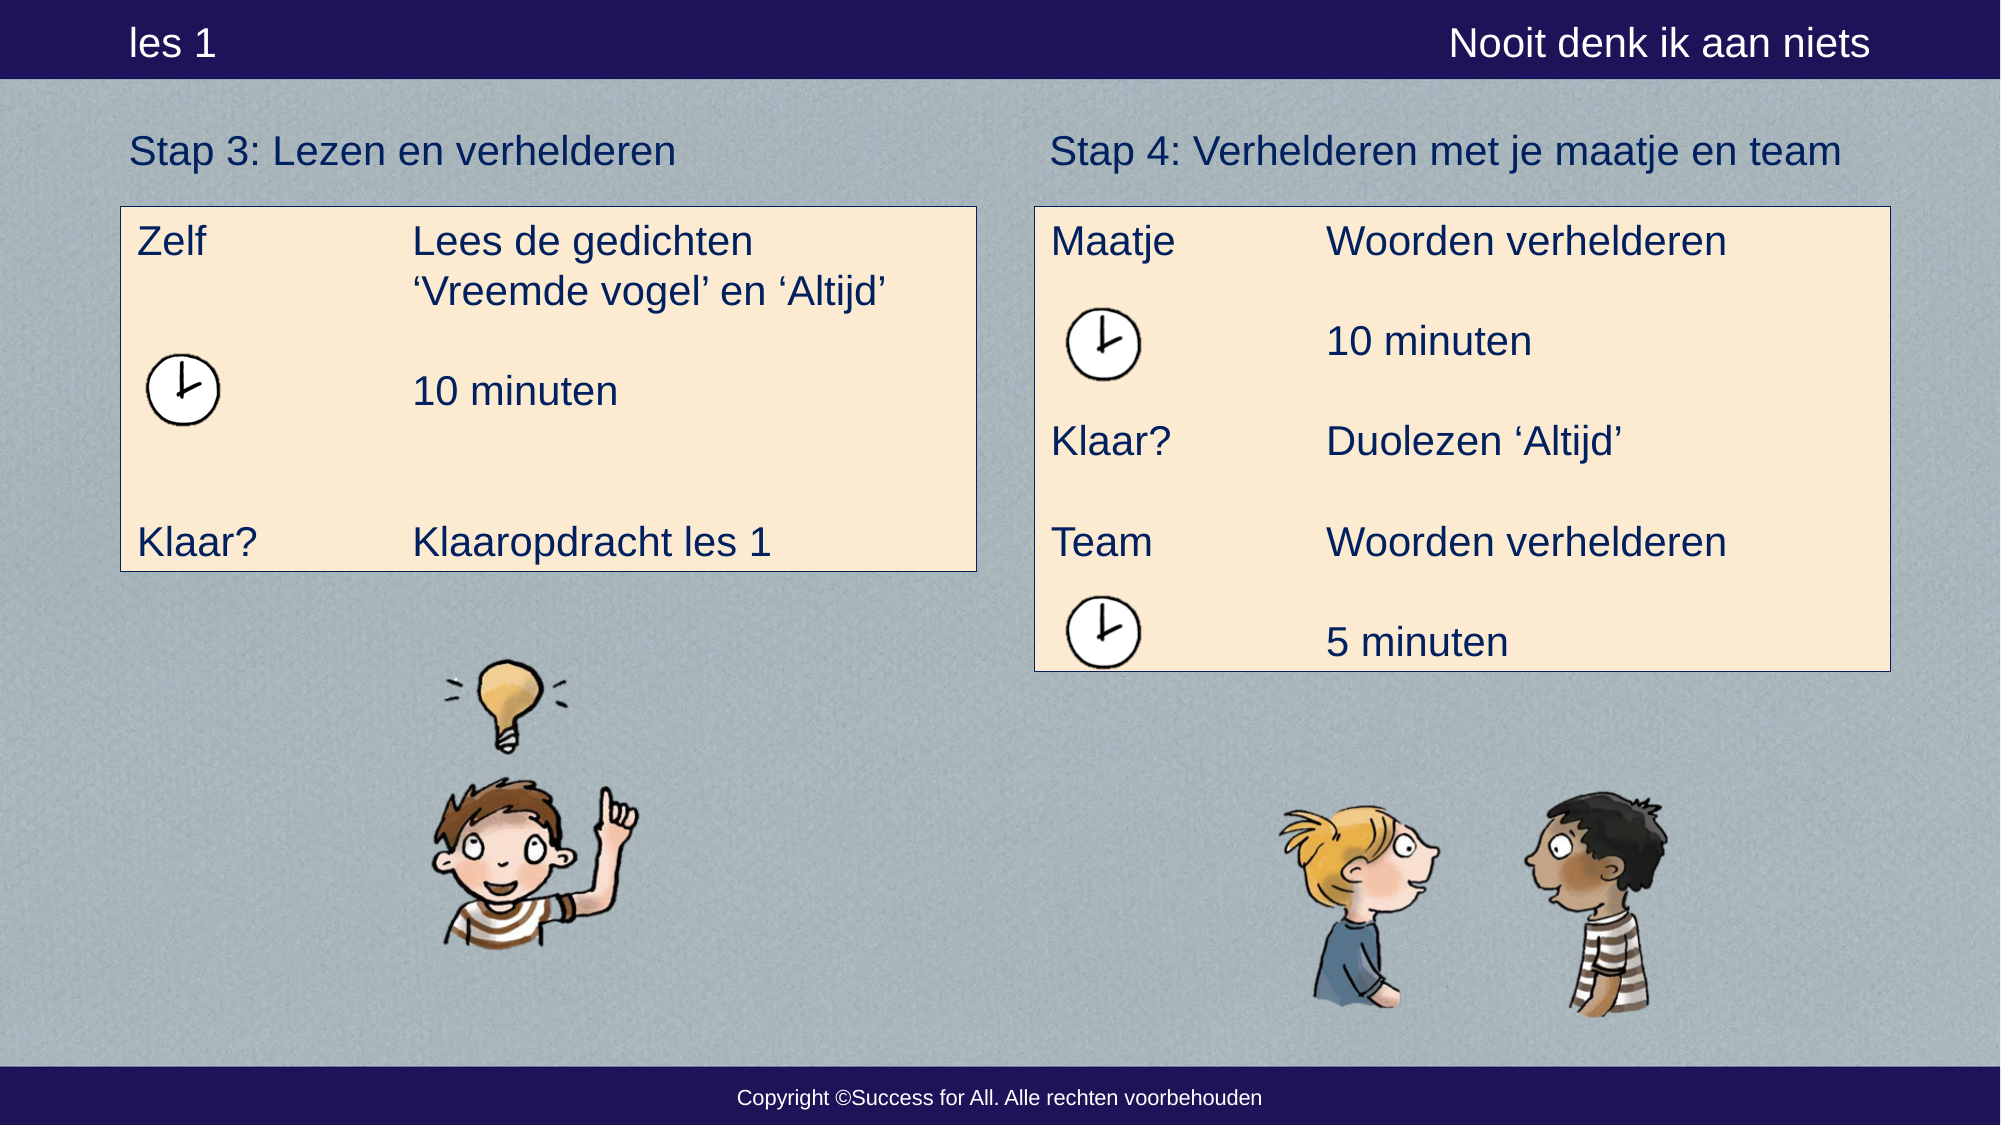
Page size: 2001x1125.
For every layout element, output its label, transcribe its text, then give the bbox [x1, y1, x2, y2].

text_box Stap 4: Verhelderen met je maatje en team [1034, 116, 1921, 181]
text_box Zelf Lees de gedichten ‘Vreemde vogel’ en ‘Altijd’ 10 minuten Klaar? Klaaropdracht les 1 [120, 206, 977, 572]
text_box Stap 3: Lezen en verhelderen [114, 116, 907, 181]
text_box Copyright ©Success for All. Alle rechten voorbehouden [0, 1076, 2000, 1125]
text_box les 1 [114, 8, 354, 73]
picture [0, 0, 2001, 1125]
text_box Nooit denk ik aan niets [999, 8, 1886, 73]
text_box Maatje Woorden verhelderen 10 minuten Klaar? Duolezen ‘Altijd’ Team Woorden verhelderen 5 minuten [1034, 206, 1891, 672]
